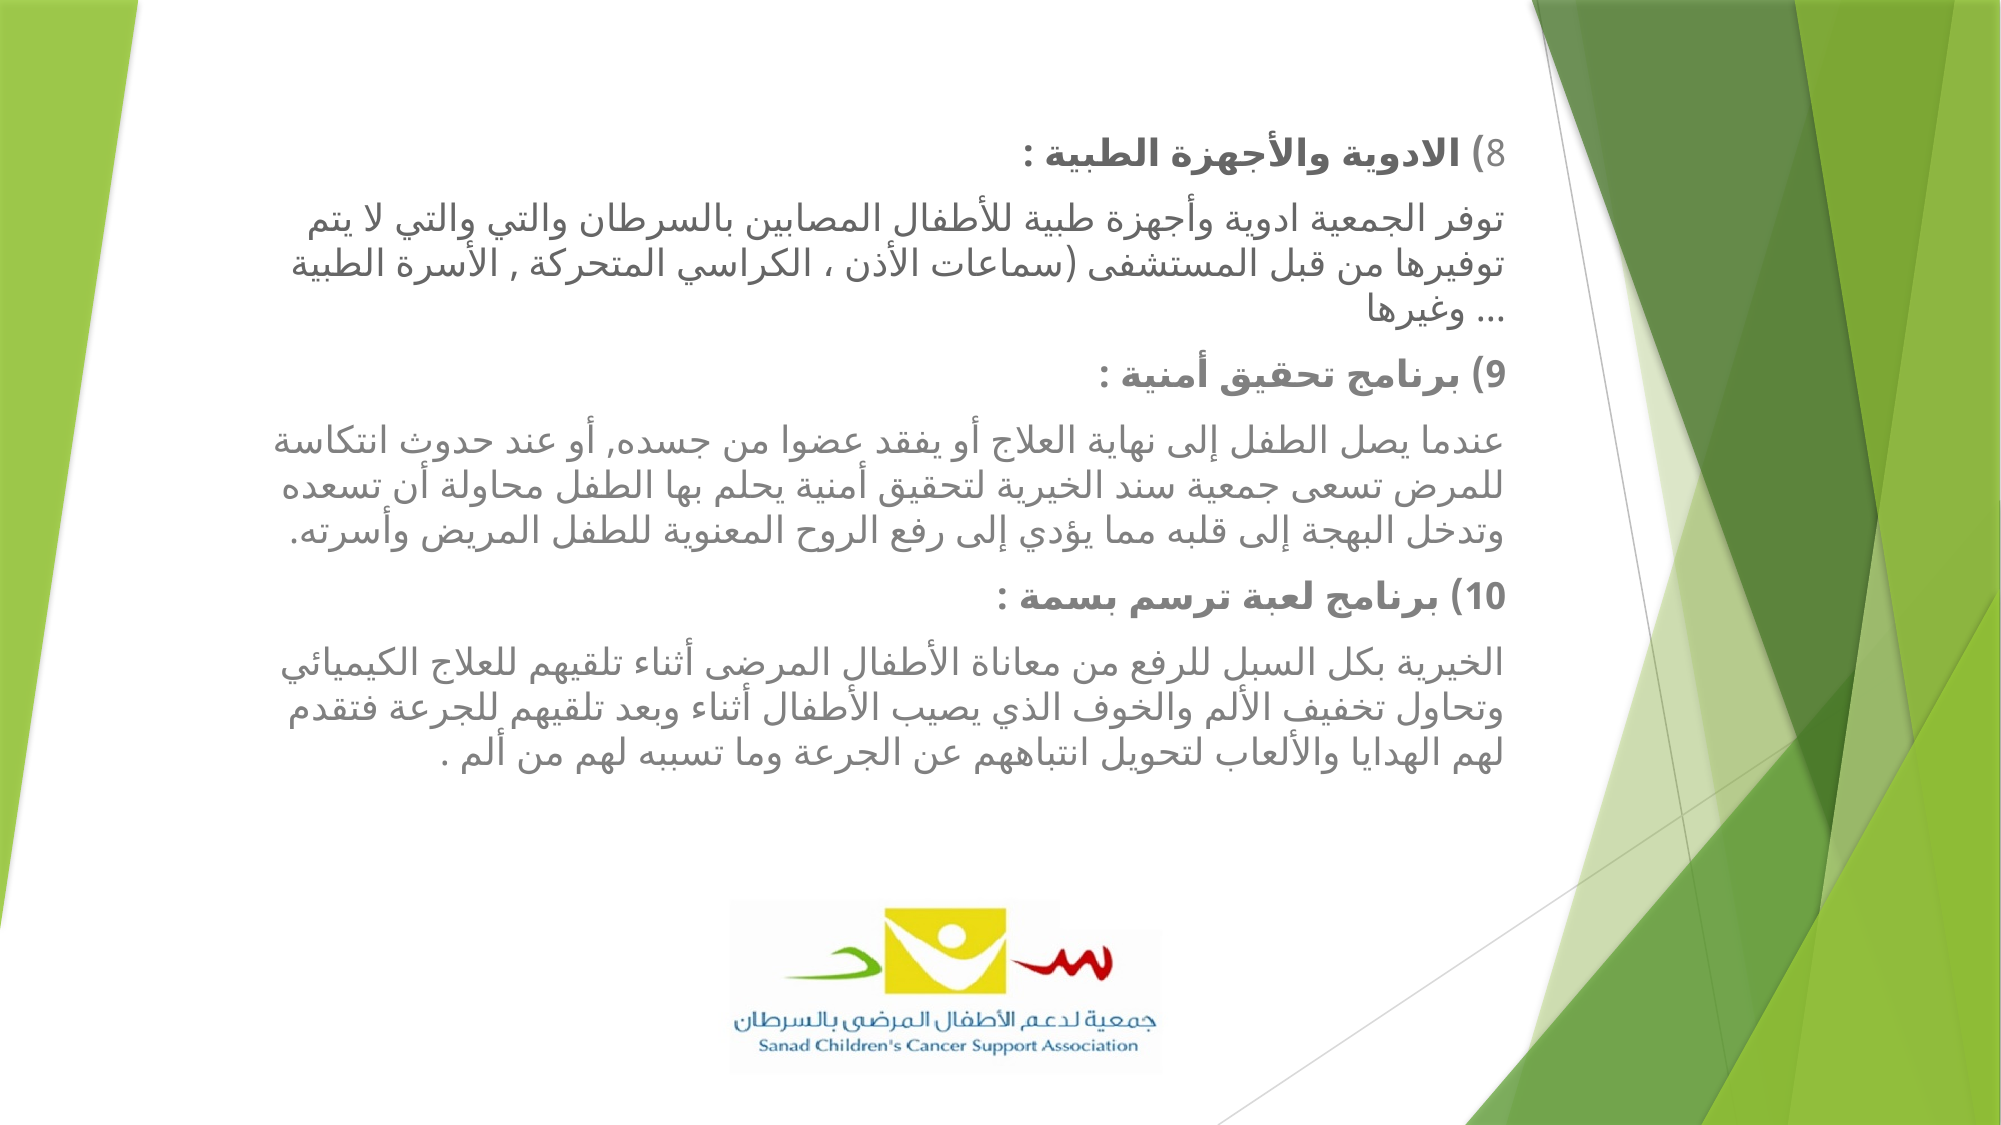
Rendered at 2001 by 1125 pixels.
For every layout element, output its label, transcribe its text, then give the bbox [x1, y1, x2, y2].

subtitle 8) الادوية والأجهزة الطبية : توفر الجمعية ادوية وأجهزة طبية للأطفال المصابين بالسرطان والتي والتي لا يتم توفيرها من قبل المستشفى (سماعات الأذن ، الكراسي المتحركة , الأسرة الطبية … وغيرها 9) برنامج تحقيق أمنية : عندما يصل الطفل إلى نهاية العلاج أو يفقد عضوا من جسده, أو عند حدوث انتكاسة للمرض تسعى جمعية سند الخيرية لتحقيق أمنية يحلم بها الطفل محاولة أن تسعده وتدخل البهجة إلى قلبه مما يؤدي إلى رفع الروح المعنوية للطفل المريض وأسرته. 10) برنامج لعبة ترسم بسمة : الخيرية بكل السبل للرفع من معاناة الأطفال المرضى أثناء تلقيهم للعلاج الكيميائي وتحاول تخفيف الألم والخوف الذي يصيب الأطفال أثناء وبعد تلقيهم للجرعة فتقدم لهم الهدايا والألعاب لتحويل انتباههم عن الجرعة وما تسببه لهم من ألم . [247, 120, 1522, 1043]
picture [701, 873, 1244, 1092]
